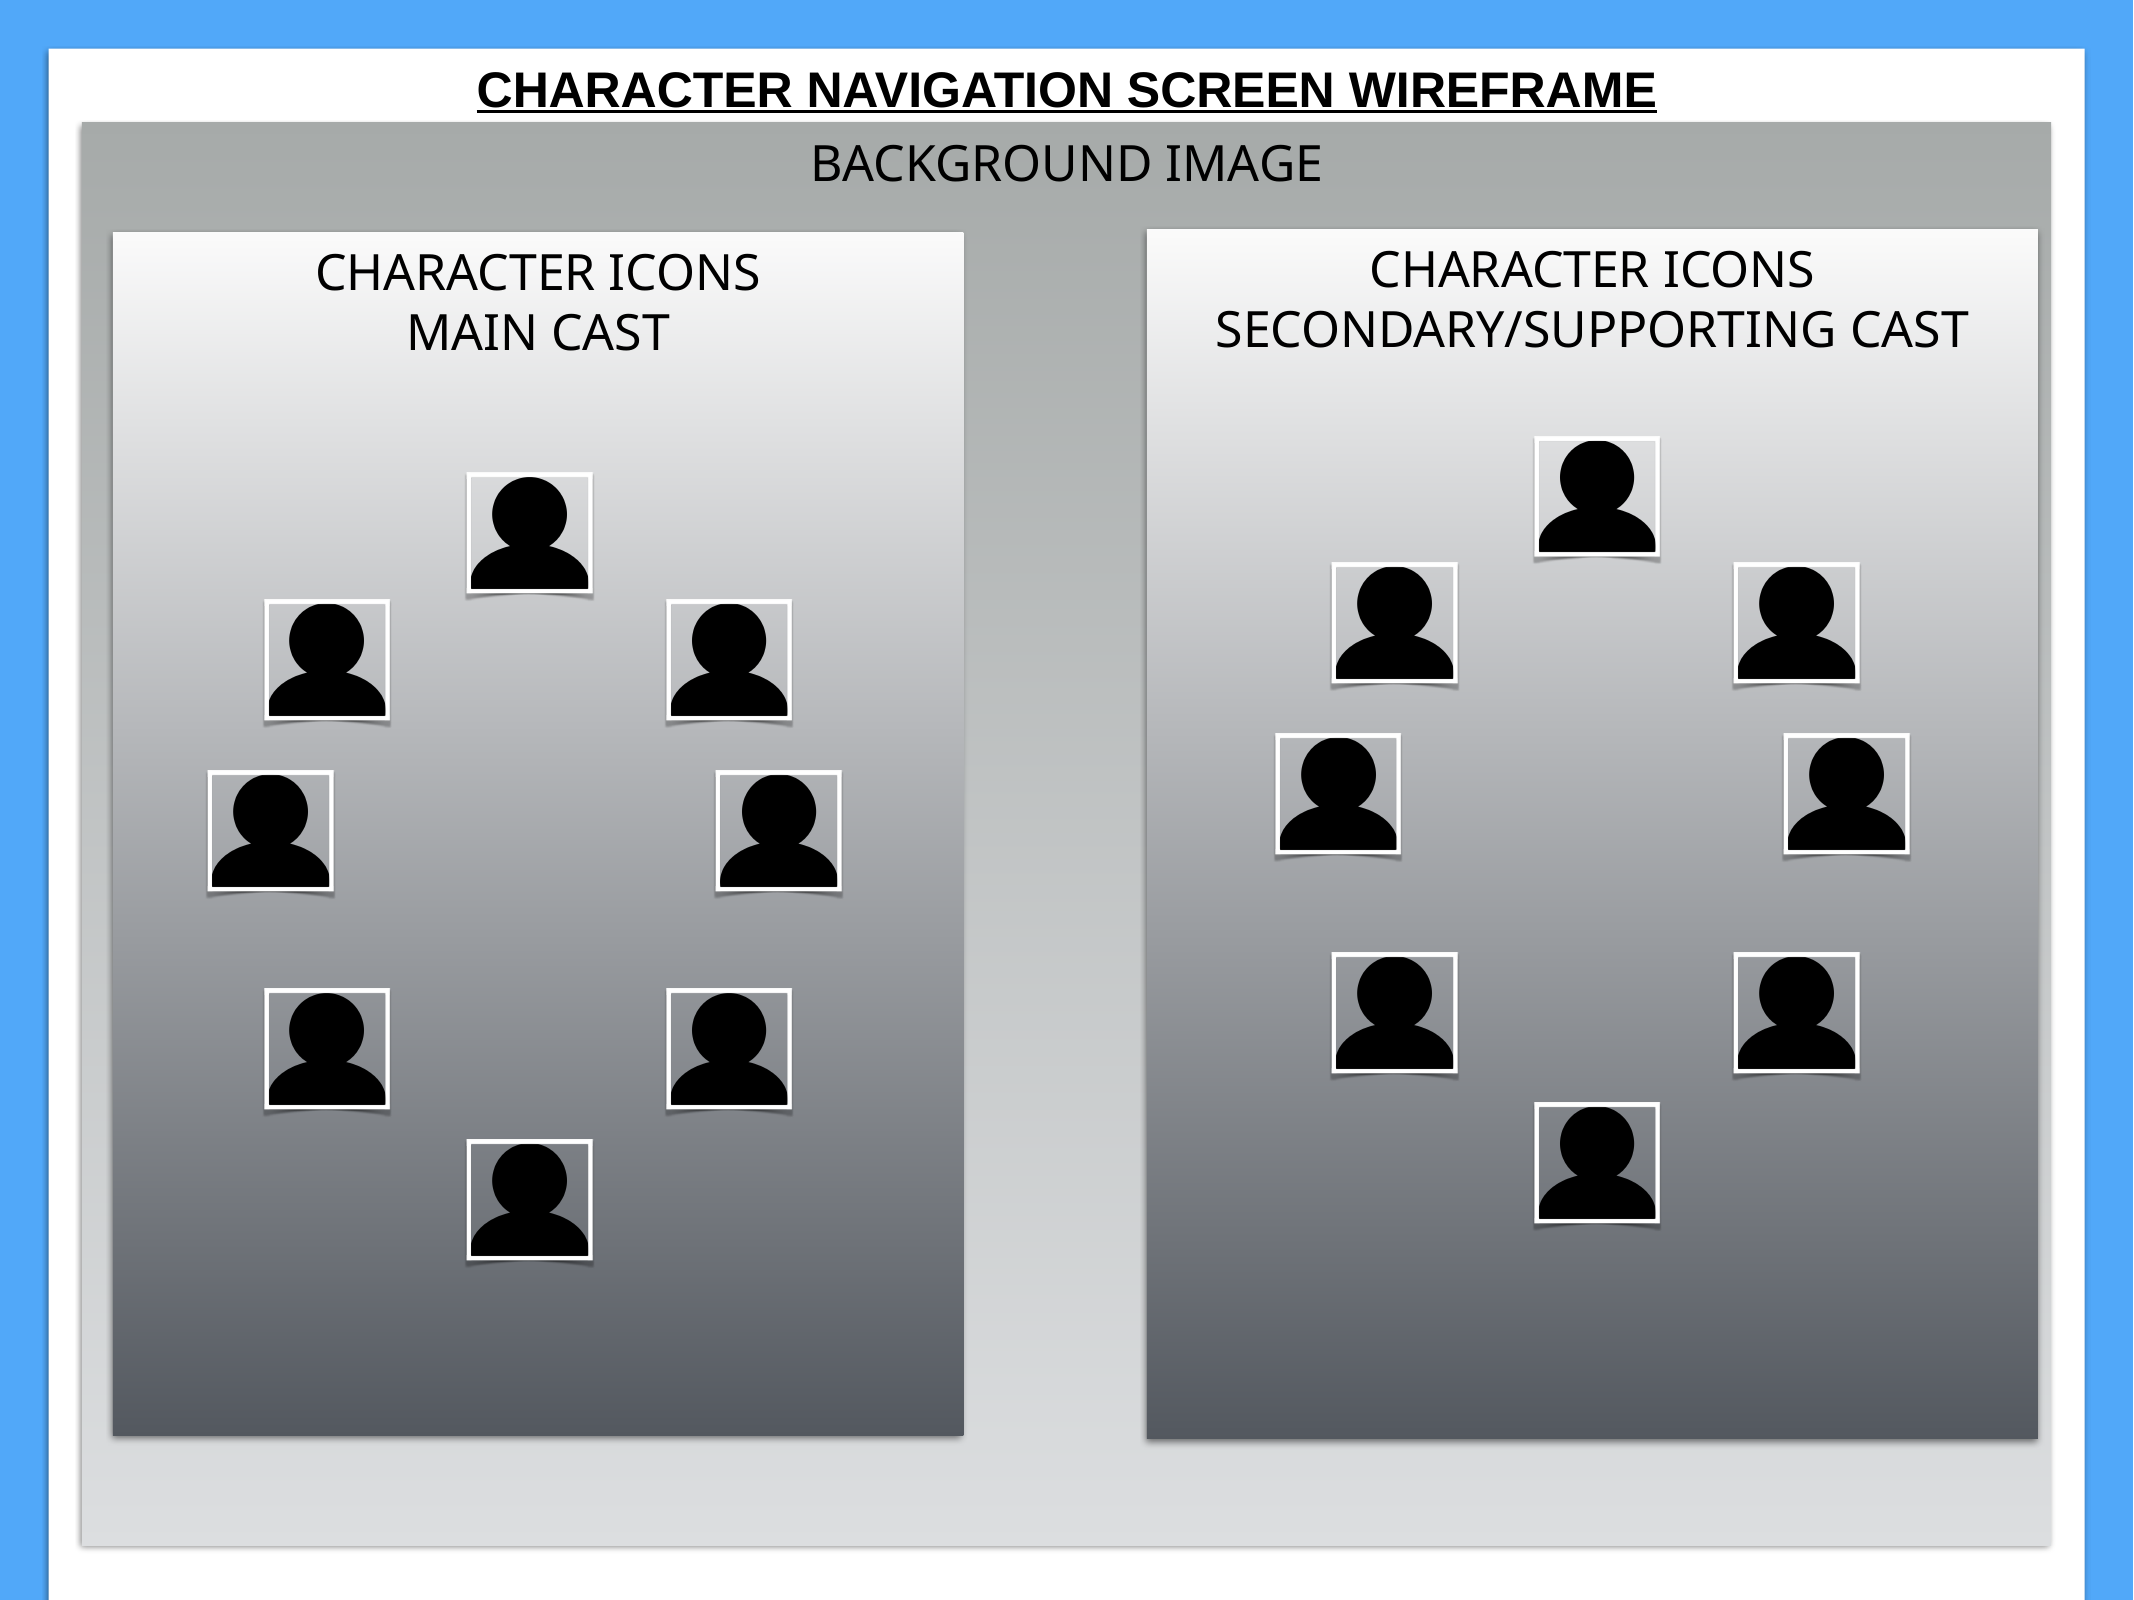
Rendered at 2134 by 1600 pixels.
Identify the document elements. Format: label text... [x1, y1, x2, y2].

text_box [1531, 435, 1663, 566]
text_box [463, 1139, 595, 1269]
text_box BACKGROUND IMAGE [81, 122, 2052, 1546]
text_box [205, 770, 336, 900]
text_box CHARACTER NAVIGATION SCREEN WIREFRAME [48, 48, 2085, 1600]
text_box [1329, 562, 1460, 692]
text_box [1731, 562, 1862, 692]
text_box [663, 988, 795, 1119]
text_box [1329, 951, 1460, 1082]
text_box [261, 599, 392, 729]
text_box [713, 770, 844, 900]
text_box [1781, 733, 1912, 864]
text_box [1531, 1102, 1663, 1232]
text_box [1272, 733, 1404, 864]
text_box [261, 988, 392, 1119]
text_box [1731, 951, 1862, 1082]
text_box CHARACTER ICONS SECONDARY/SUPPORTING CAST [1146, 229, 2038, 1439]
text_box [463, 472, 595, 603]
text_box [663, 599, 795, 729]
text_box CHARACTER ICONS MAIN CAST [112, 232, 964, 1436]
